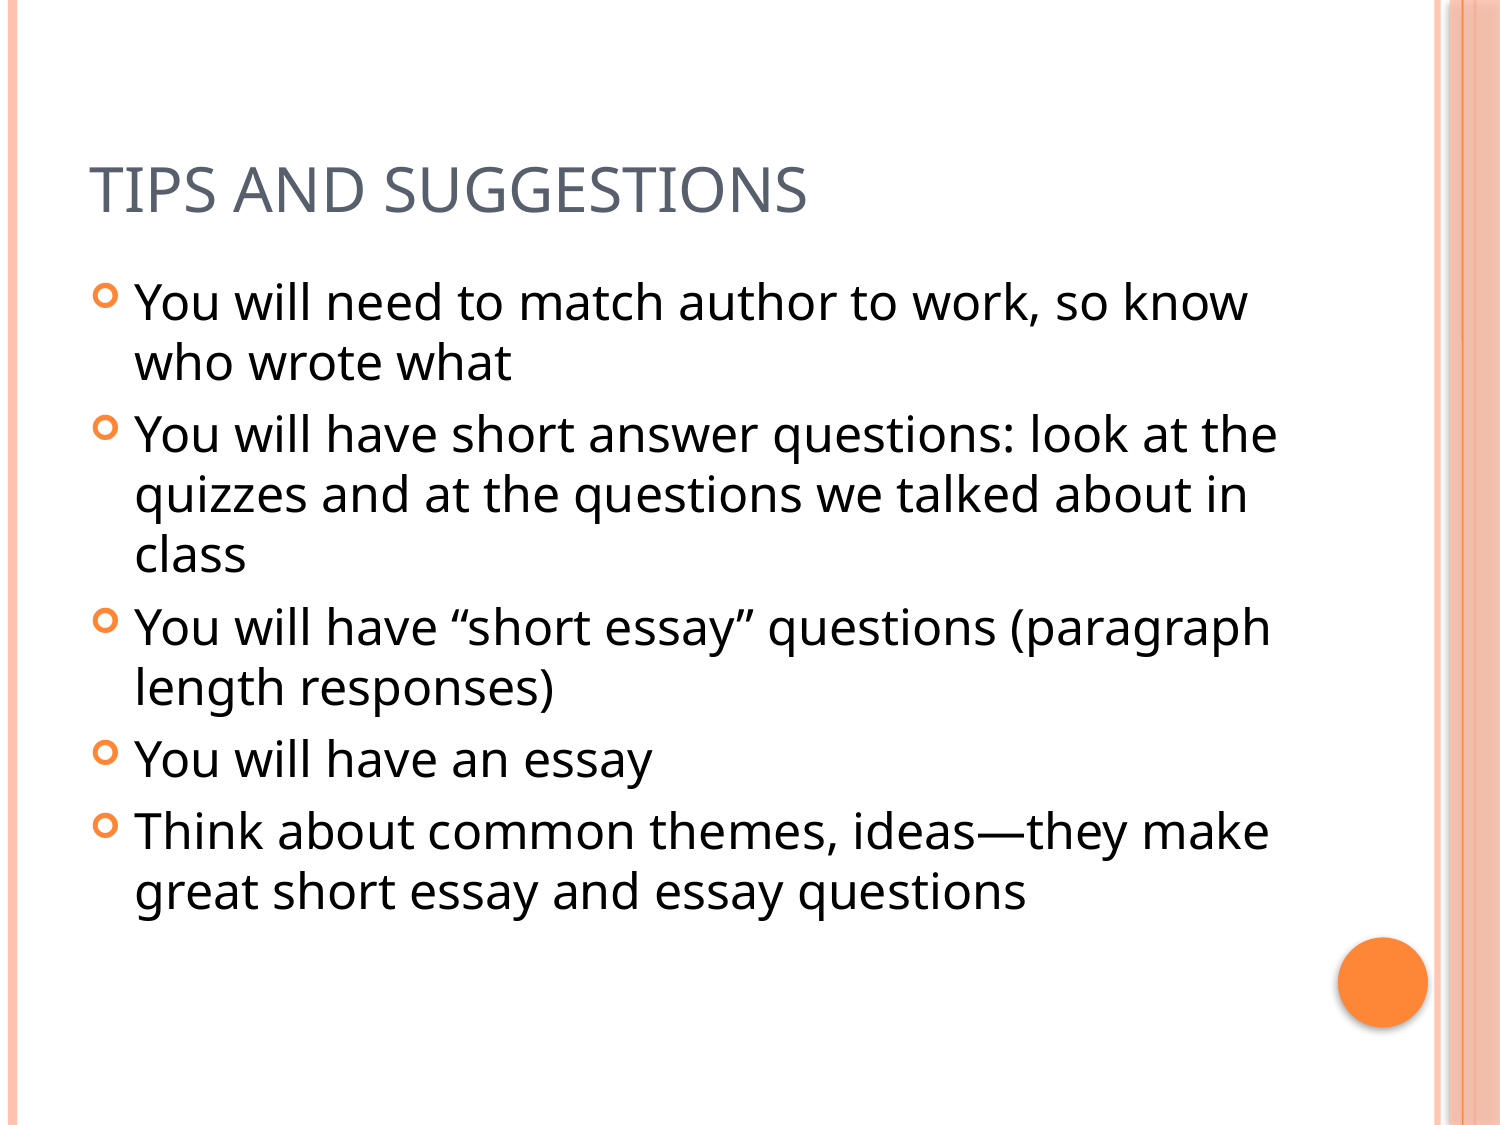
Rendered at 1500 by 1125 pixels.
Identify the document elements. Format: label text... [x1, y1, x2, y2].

list You will need to match author to work, so know who wrote what You will have short answer questions: look at the quizzes and at the questions we talked about in class You will have “short essay” questions (paragraph length responses) You will have an essay Think about common themes, ideas—they make great short essay and essay questions [75, 262, 1300, 1062]
title Tips and suggestions [75, 45, 1300, 233]
